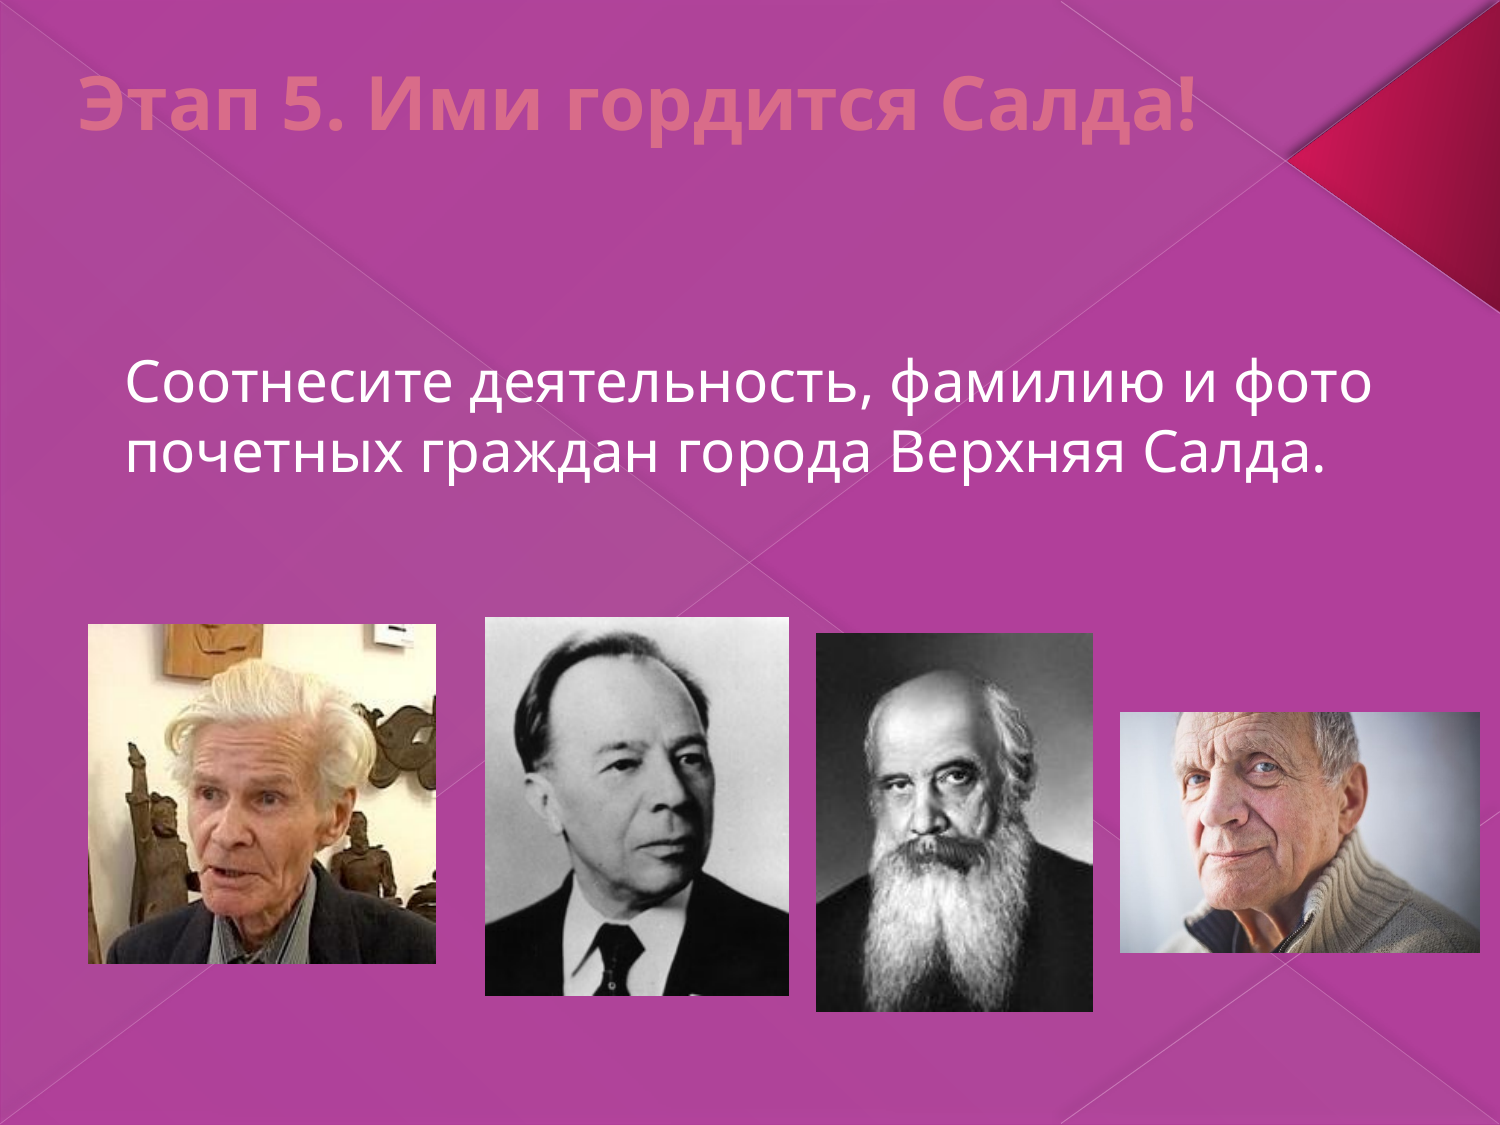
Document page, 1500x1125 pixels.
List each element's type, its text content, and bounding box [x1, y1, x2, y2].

title Этап 5. Ими гордится Салда! [62, 44, 1459, 337]
list Соотнесите деятельность, фамилию и фото почетных граждан города Верхняя Салда. [100, 336, 1412, 645]
picture [88, 624, 436, 964]
picture [815, 633, 1093, 1012]
picture [485, 617, 789, 997]
picture [1120, 712, 1480, 953]
